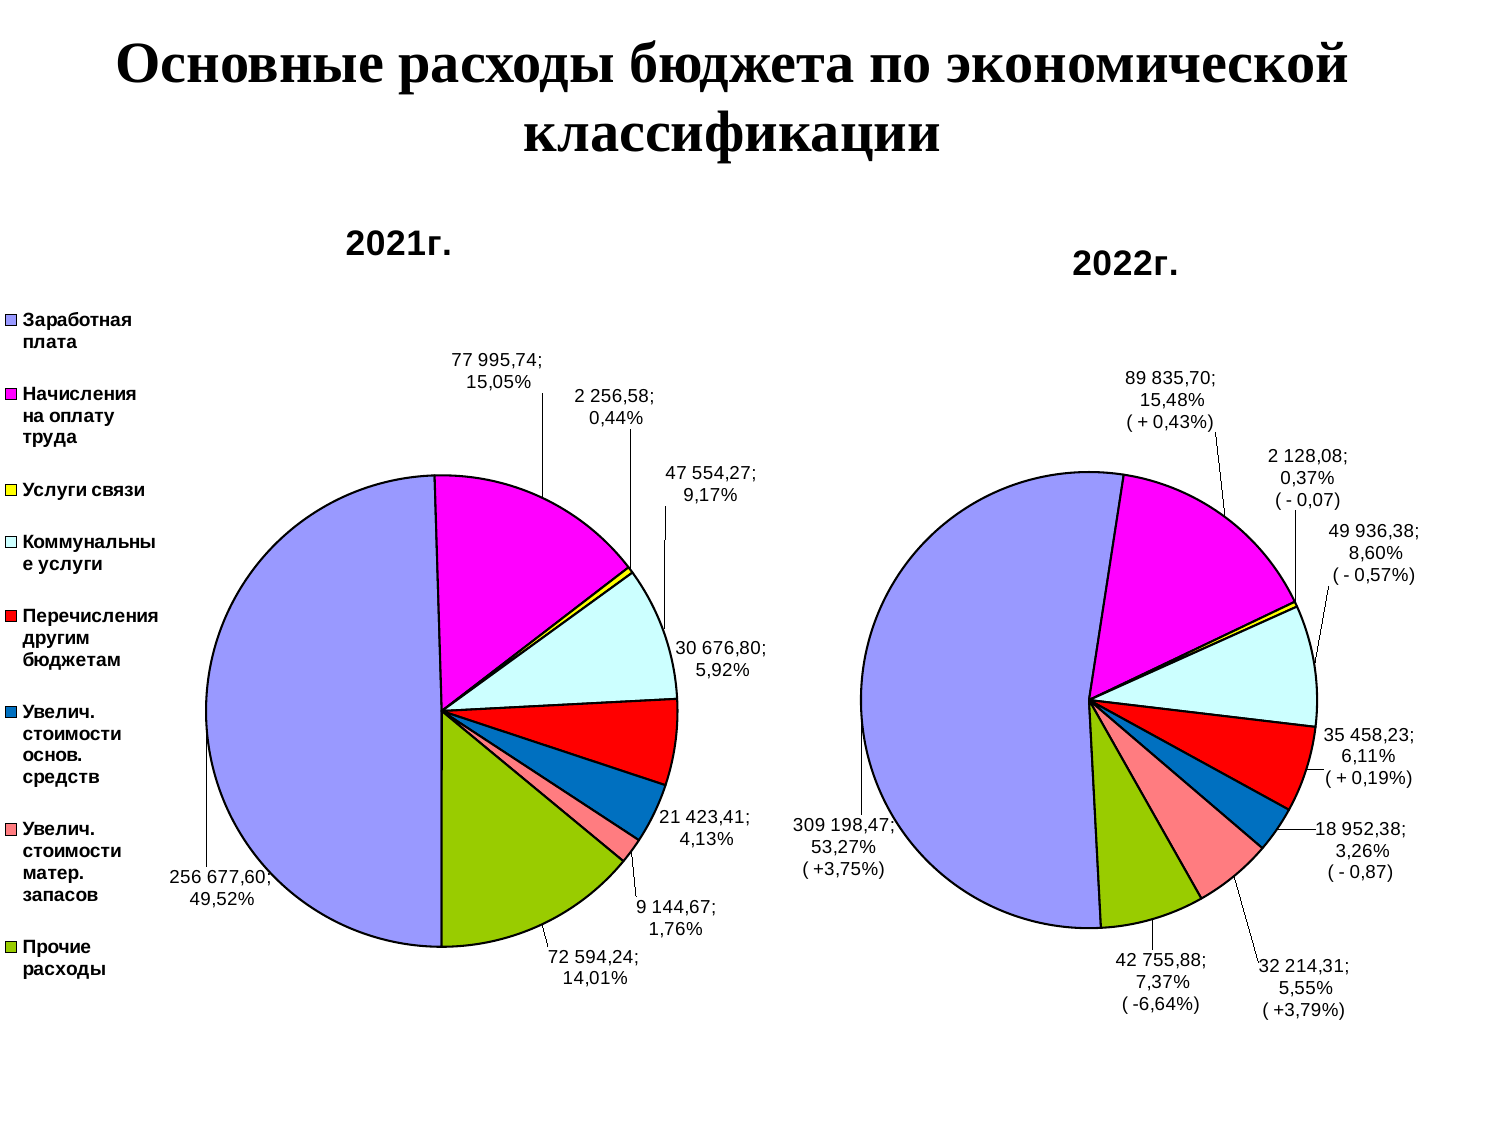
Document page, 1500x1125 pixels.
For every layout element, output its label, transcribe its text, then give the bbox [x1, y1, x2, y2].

title Основные расходы бюджета по экономической классификации [0, 0, 1465, 188]
chart [0, 187, 1500, 1027]
